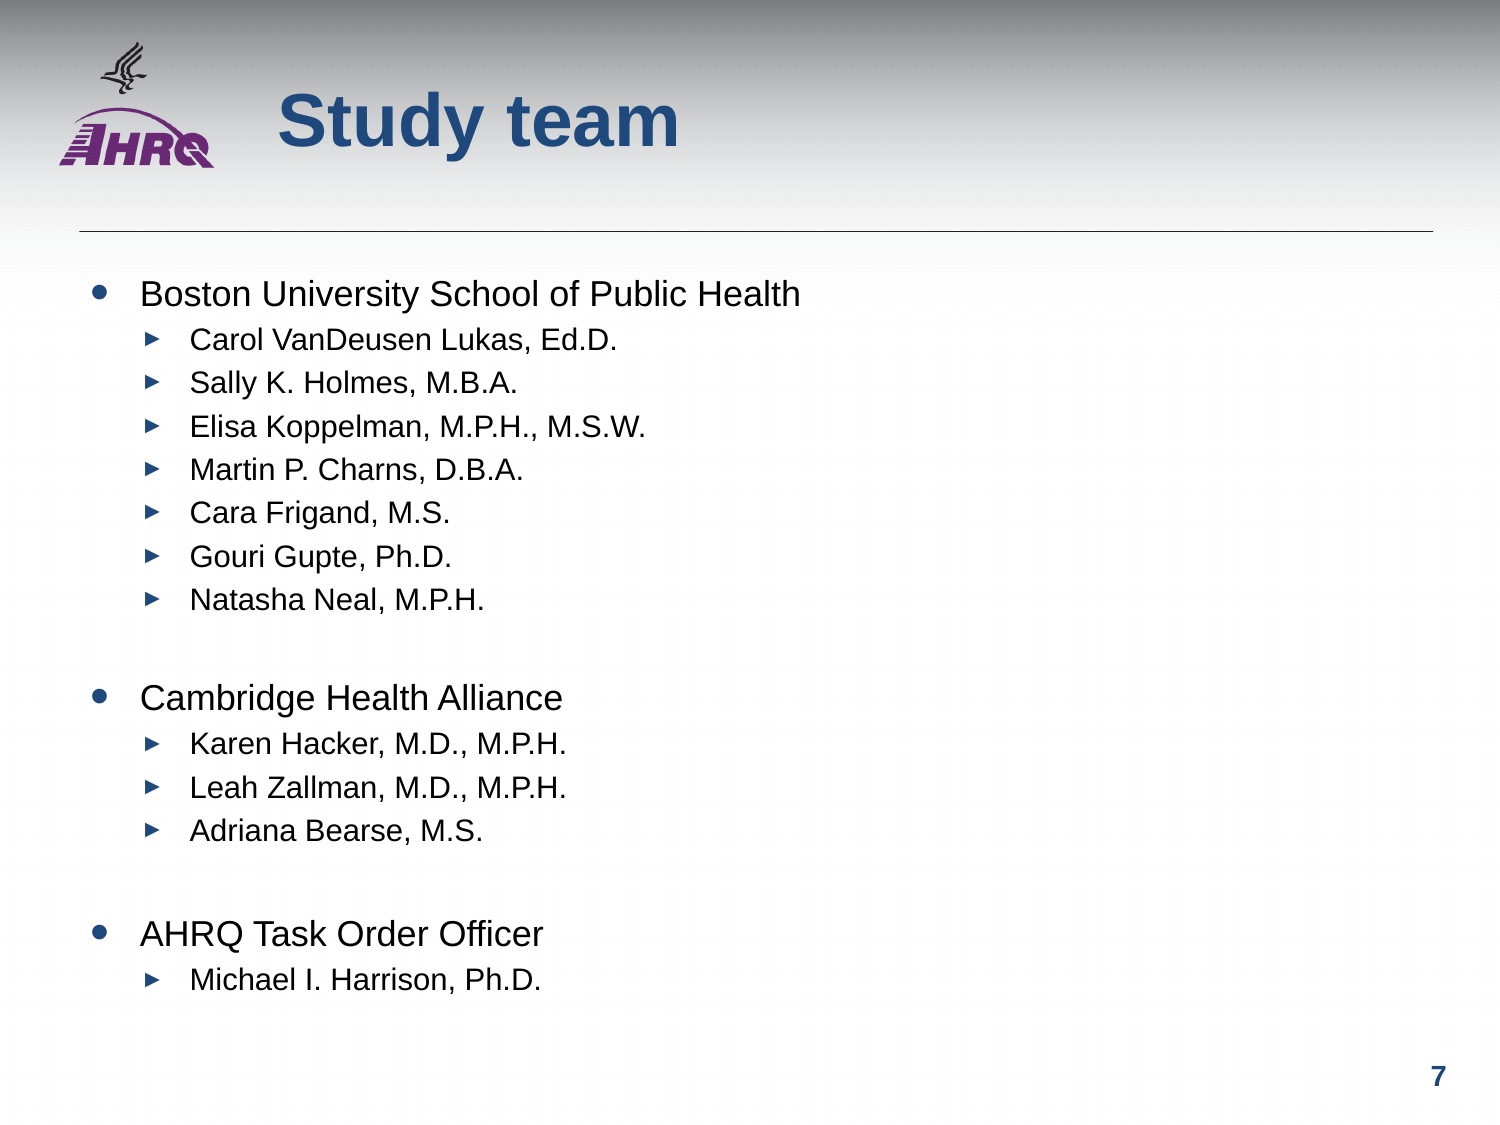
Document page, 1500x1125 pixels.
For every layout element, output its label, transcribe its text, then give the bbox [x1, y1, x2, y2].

text_box 7 [1321, 1032, 1447, 1093]
title Study team [262, 45, 1425, 188]
picture [0, 0, 1500, 1125]
list Boston University School of Public Health Carol VanDeusen Lukas, Ed.D. Sally K. Holmes, M.B.A. Elisa Koppelman, M.P.H., M.S.W. Martin P. Charns, D.B.A. Cara Frigand, M.S. Gouri Gupte, Ph.D. Natasha Neal, M.P.H. Cambridge Health Alliance Karen Hacker, M.D., M.P.H. Leah Zallman, M.D., M.P.H. Adriana Bearse, M.S. AHRQ Task Order Officer Michael I. Harrison, Ph.D. [75, 262, 1425, 1005]
